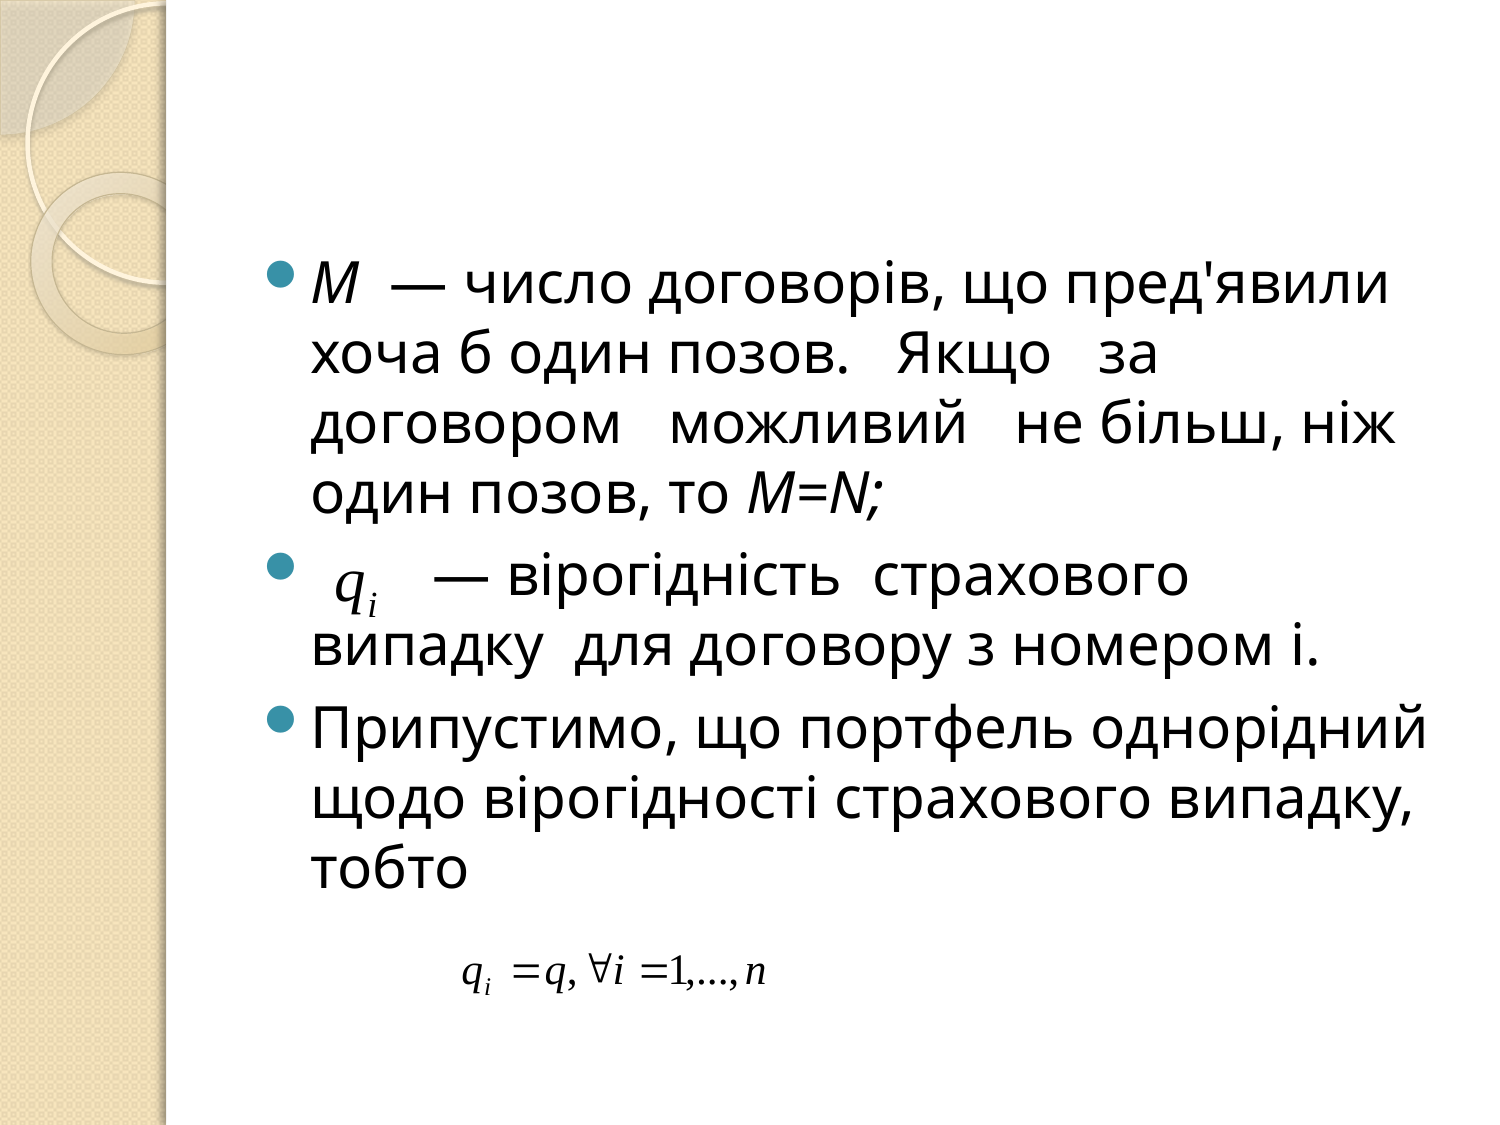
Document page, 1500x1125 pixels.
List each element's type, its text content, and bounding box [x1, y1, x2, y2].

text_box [324, 538, 388, 634]
list М — число договорів, що пред'явили хоча б один позов. Якщо за договором можливий не більш, ніж один позов, то M=N; — вірогідність страхового випадку для договору з номером i. Припустимо, що портфель однорідний щодо вірогідності страхового випадку, тобто [235, 237, 1466, 543]
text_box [454, 940, 774, 1007]
list М — число договорів, що пред'явили хоча б один позов. Якщо за договором можливий не більш, ніж один позов, то M=N; — вірогідність страхового випадку для договору з номером i. Припустимо, що портфель однорідний щодо вірогідності страхового випадку, тобто [235, 544, 1466, 1025]
